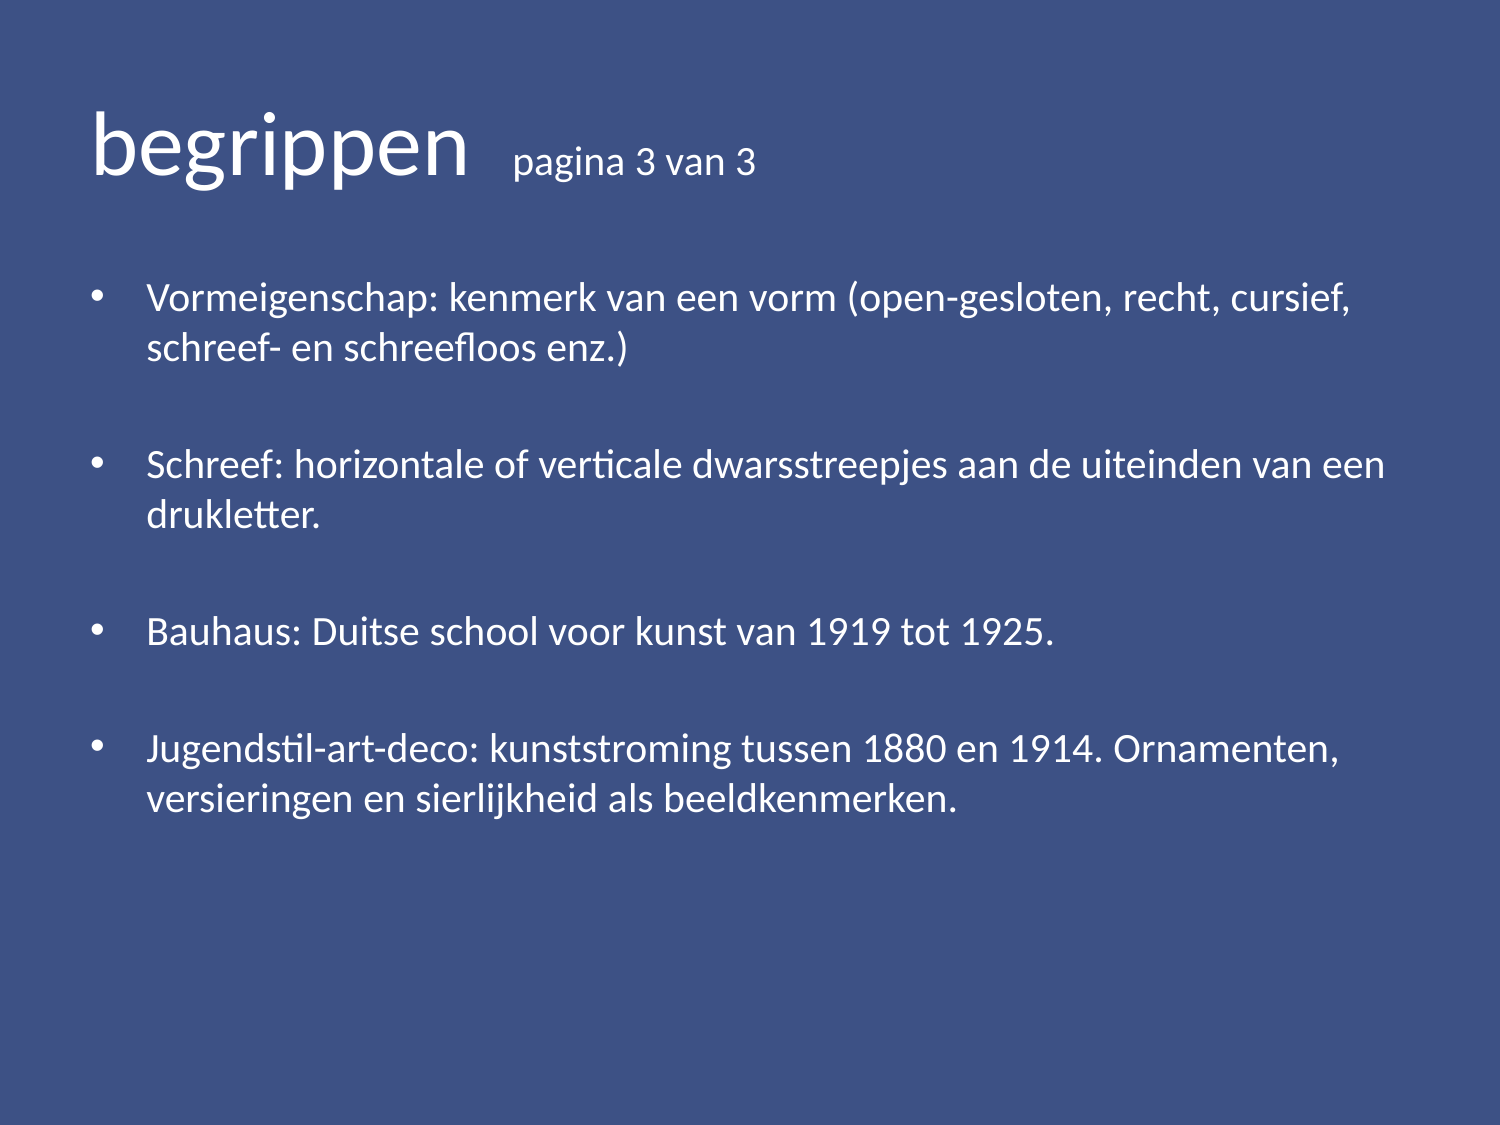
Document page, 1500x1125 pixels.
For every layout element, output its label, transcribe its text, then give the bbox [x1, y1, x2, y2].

title begrippen pagina 3 van 3 [75, 45, 1425, 233]
list Vormeigenschap: kenmerk van een vorm (open-gesloten, recht, cursief, schreef- en schreefloos enz.) Schreef: horizontale of verticale dwarsstreepjes aan de uiteinden van een drukletter. Bauhaus: Duitse school voor kunst van 1919 tot 1925. Jugendstil-art-deco: kunststroming tussen 1880 en 1914. Ornamenten, versieringen en sierlijkheid als beeldkenmerken. [75, 262, 1425, 1005]
